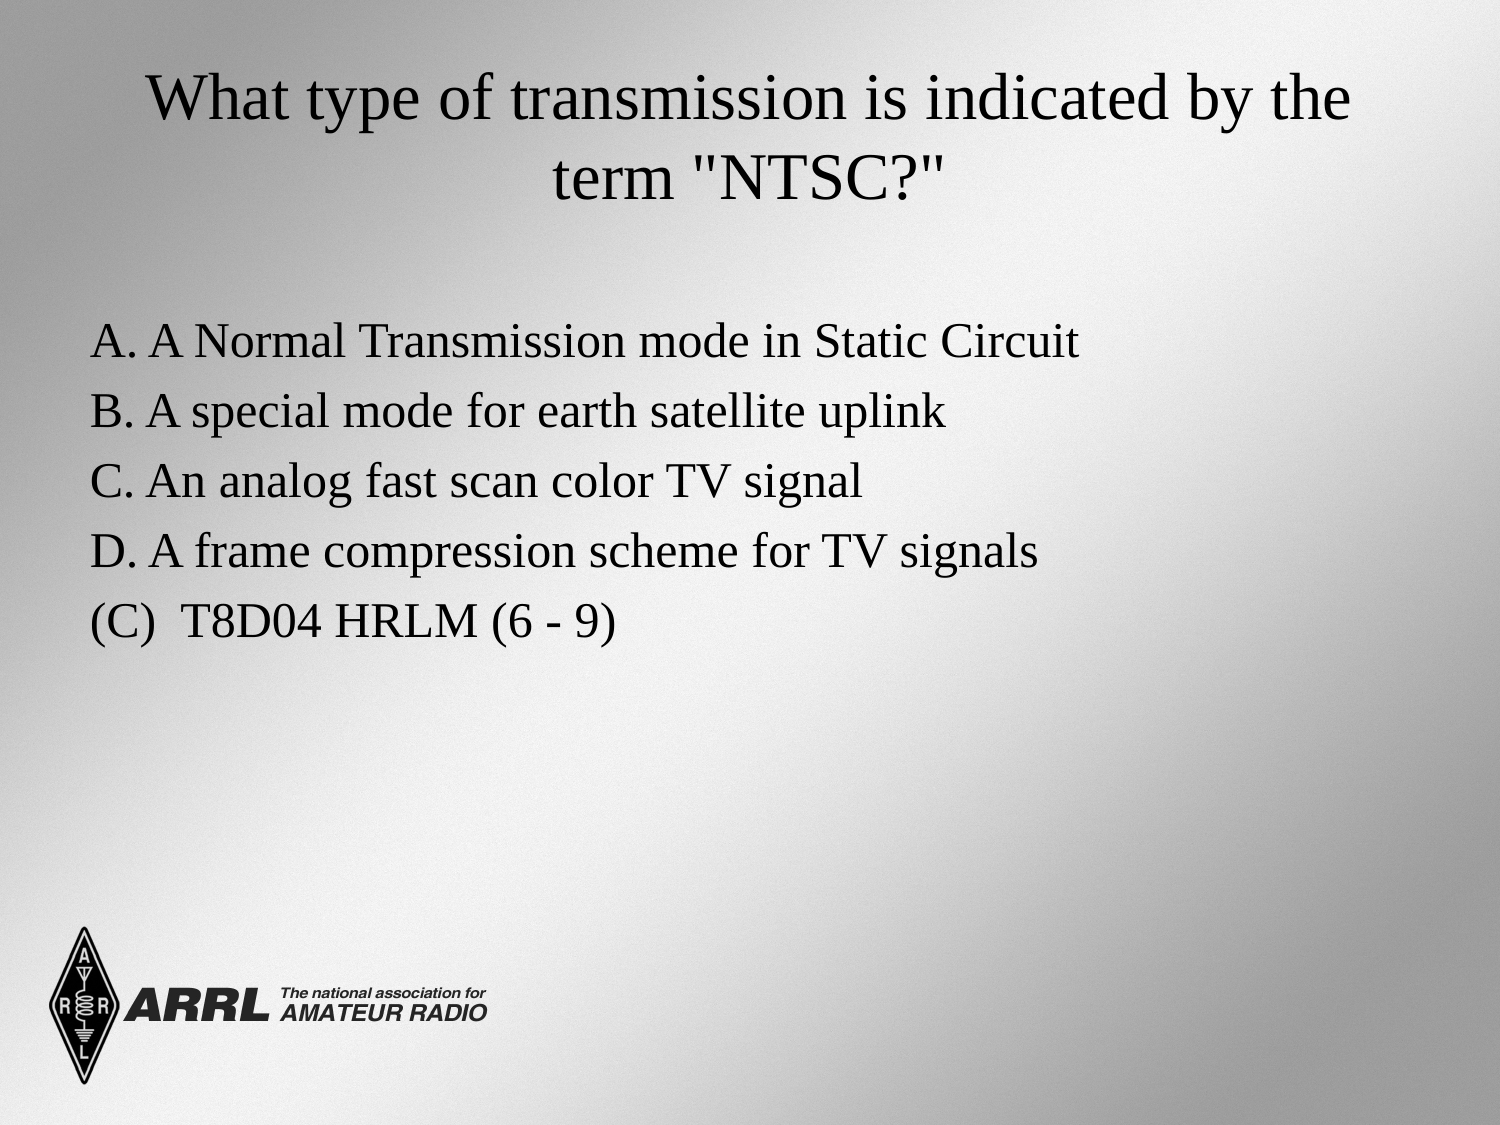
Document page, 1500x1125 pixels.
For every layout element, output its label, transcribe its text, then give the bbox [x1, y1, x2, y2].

title What type of transmission is indicated by the term "NTSC?" [75, 45, 1425, 233]
picture [0, 0, 1500, 1125]
list A. A Normal Transmission mode in Static Circuit B. A special mode for earth satellite uplink C. An analog fast scan color TV signal D. A frame compression scheme for TV signals (C) T8D04 HRLM (6 - 9) [75, 299, 1425, 1005]
